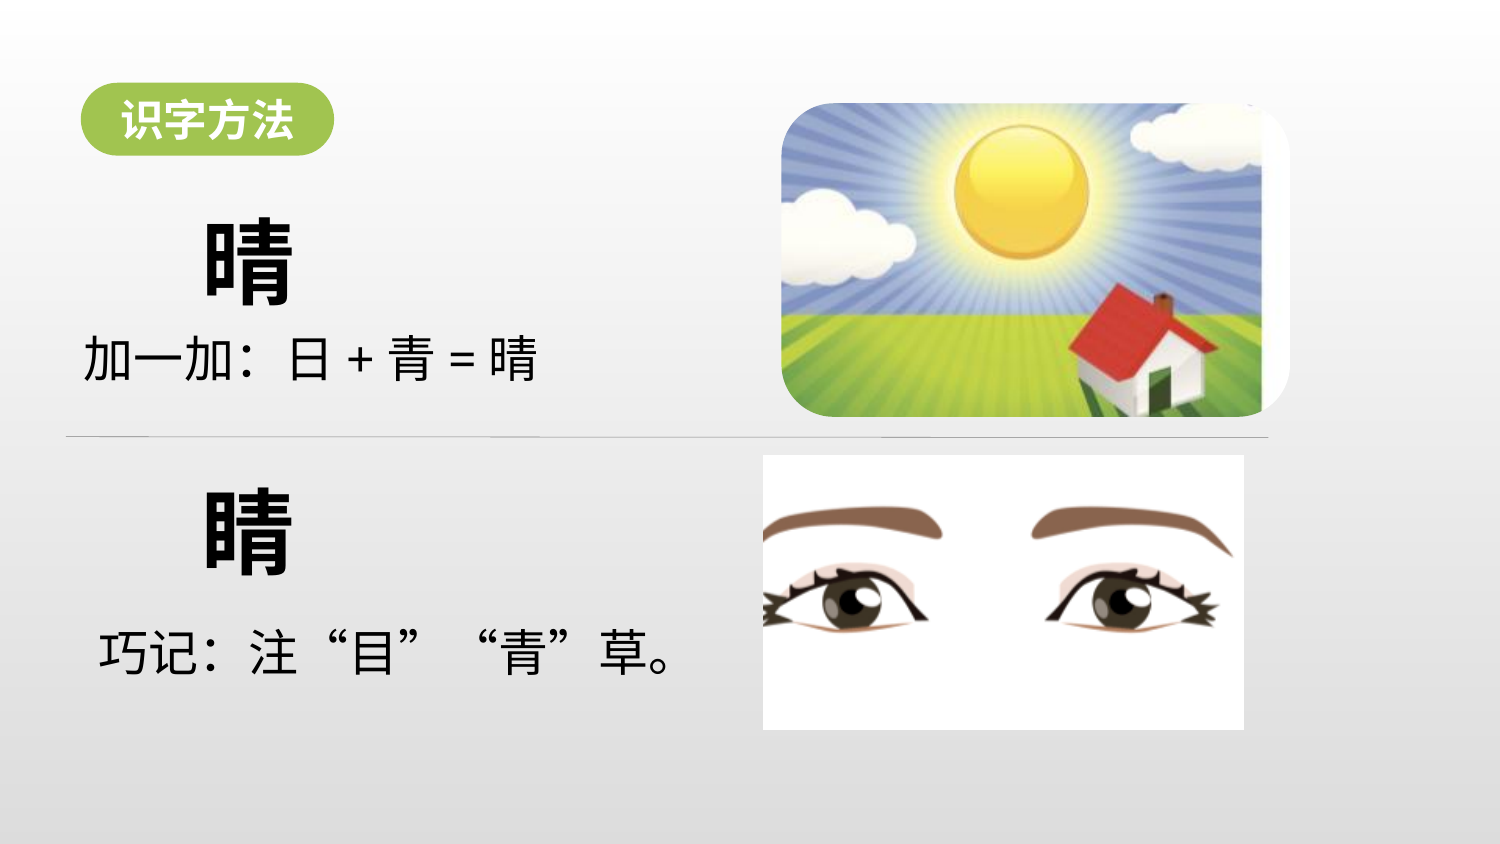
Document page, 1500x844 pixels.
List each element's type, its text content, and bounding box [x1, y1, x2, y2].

text_box 识字方法 [79, 81, 336, 157]
picture [763, 455, 1244, 730]
text_box 加一加：日+青=晴 [72, 322, 551, 394]
picture [781, 103, 1290, 417]
text_box 巧记：注“目”“青”草。 [87, 616, 710, 688]
text_box 晴 [189, 197, 307, 322]
text_box 睛 [189, 467, 307, 592]
